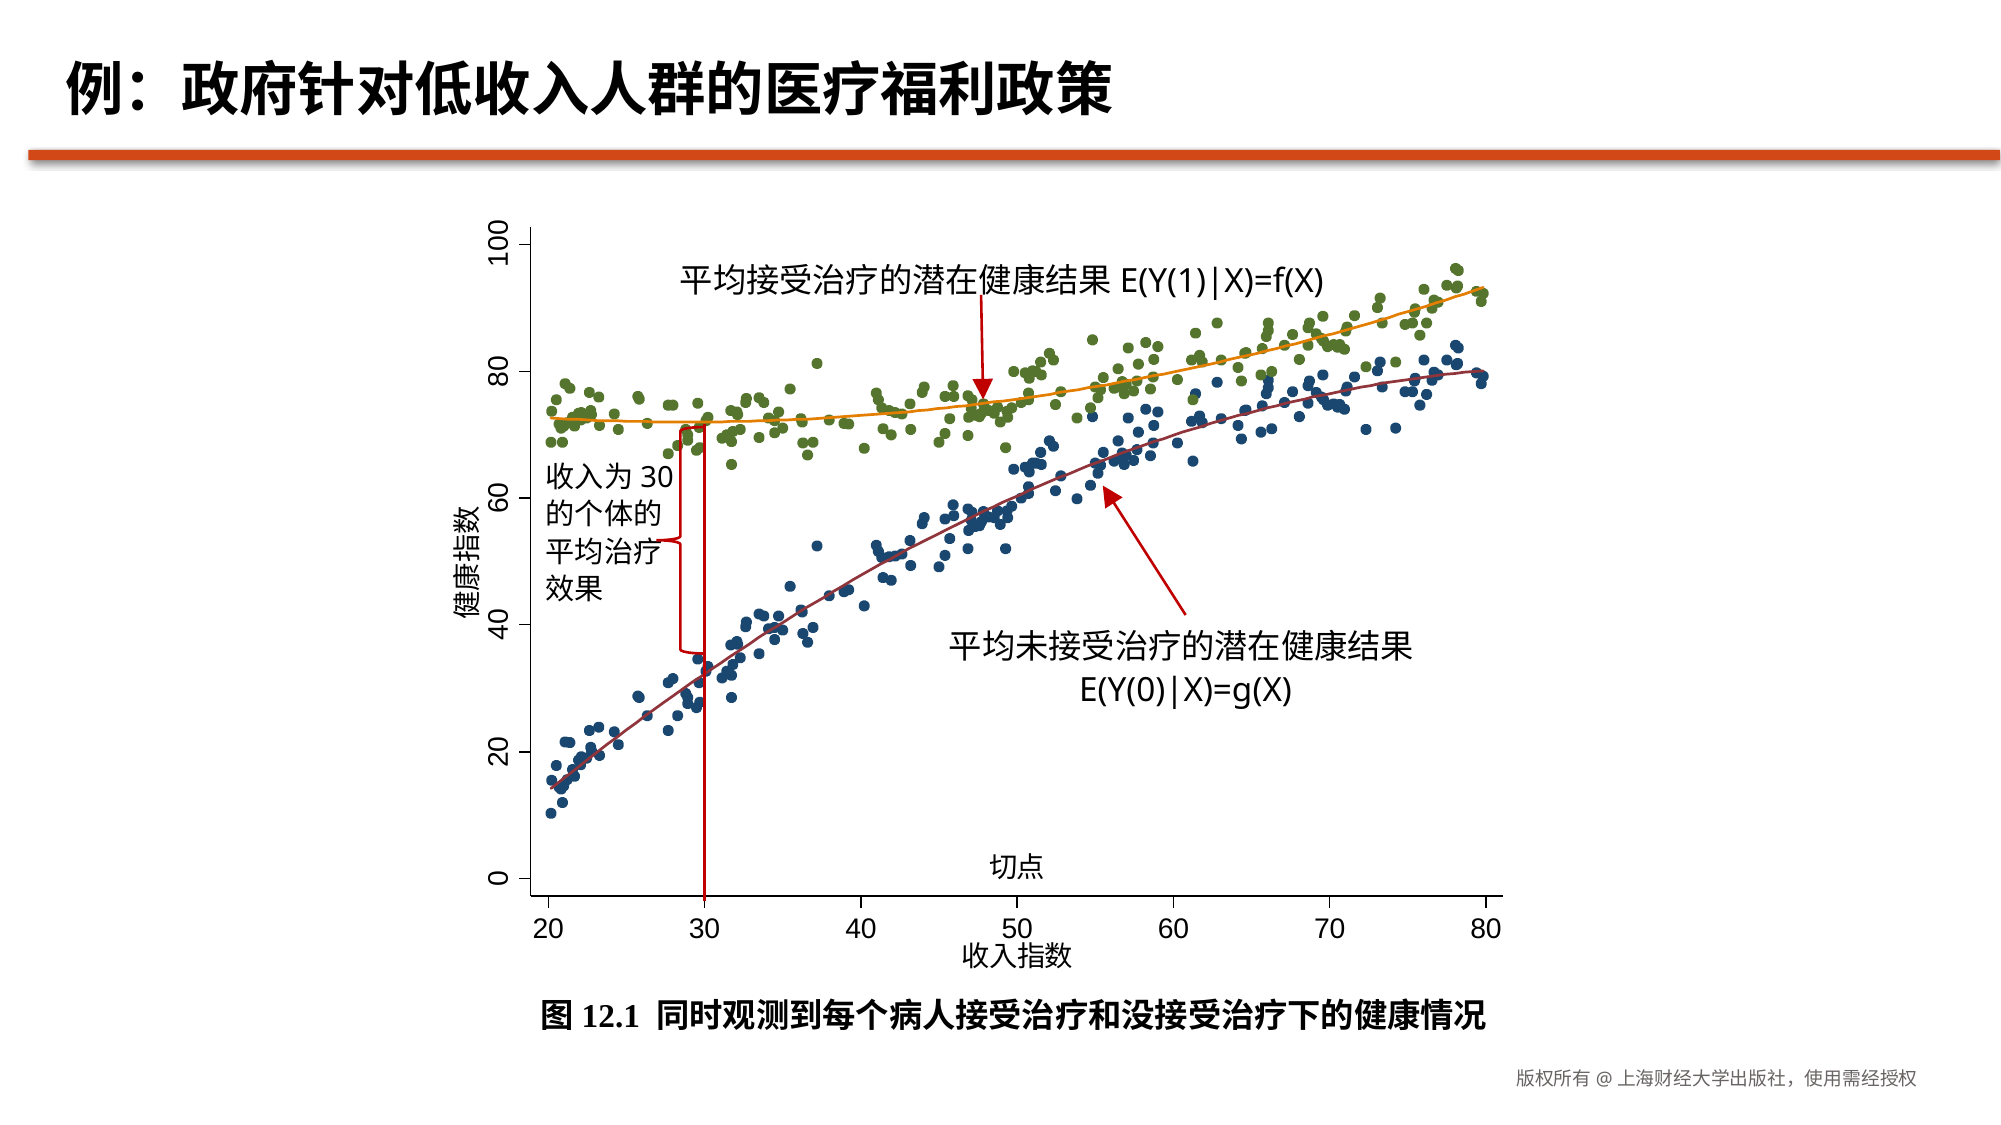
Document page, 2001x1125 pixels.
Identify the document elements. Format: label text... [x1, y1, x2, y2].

title 例：政府针对低收入人群的医疗福利政策 [50, 50, 1825, 138]
footer 版权所有@上海财经大学出版社，使用需经授权 [1483, 1046, 1950, 1109]
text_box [431, 214, 1556, 1037]
